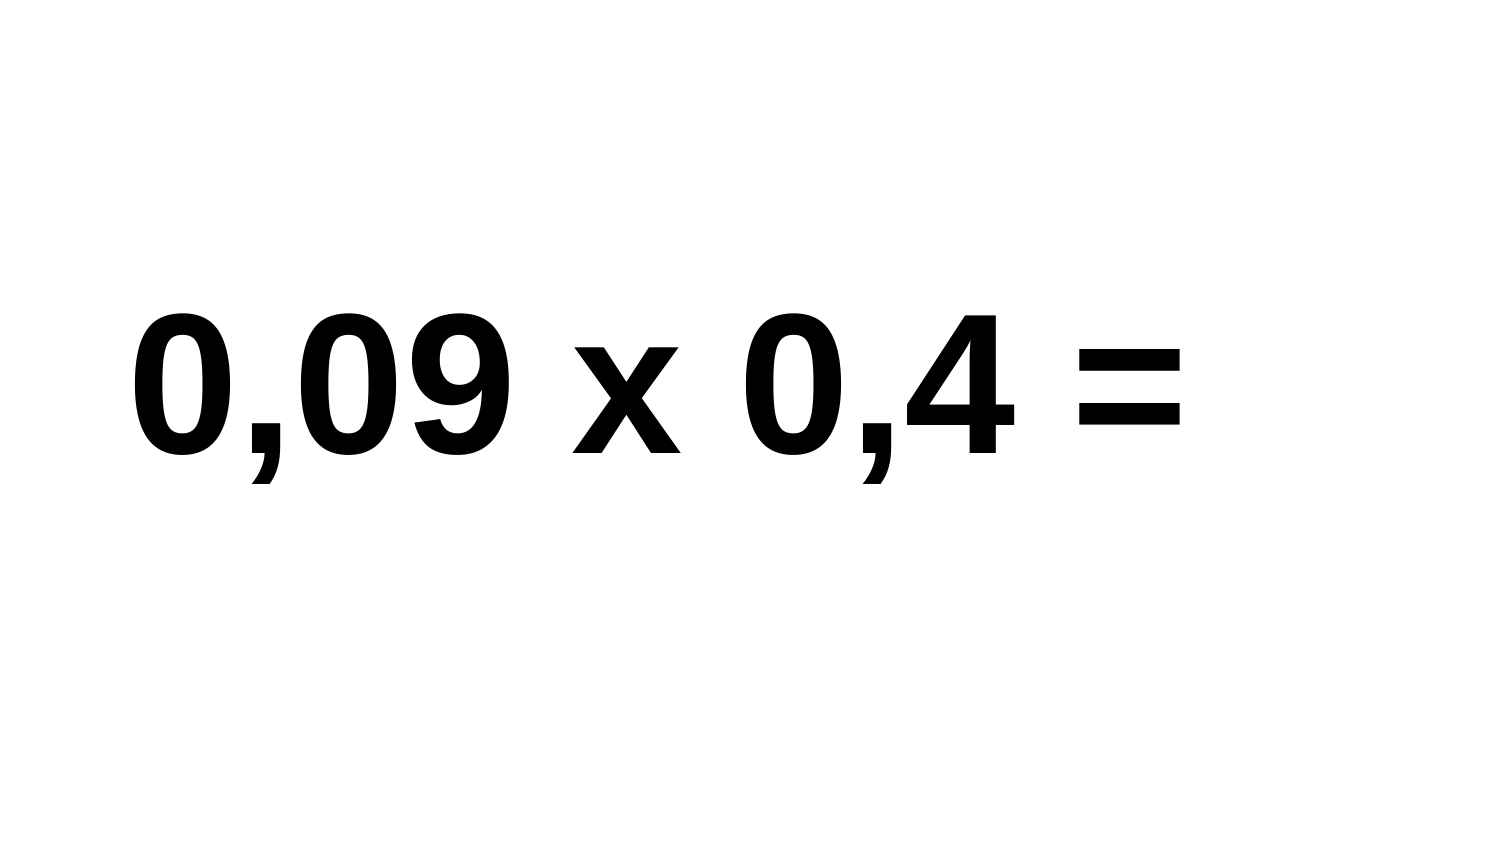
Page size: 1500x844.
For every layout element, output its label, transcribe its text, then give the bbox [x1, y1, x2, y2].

text_box 0,09 x 0,4 = [112, 318, 1388, 509]
